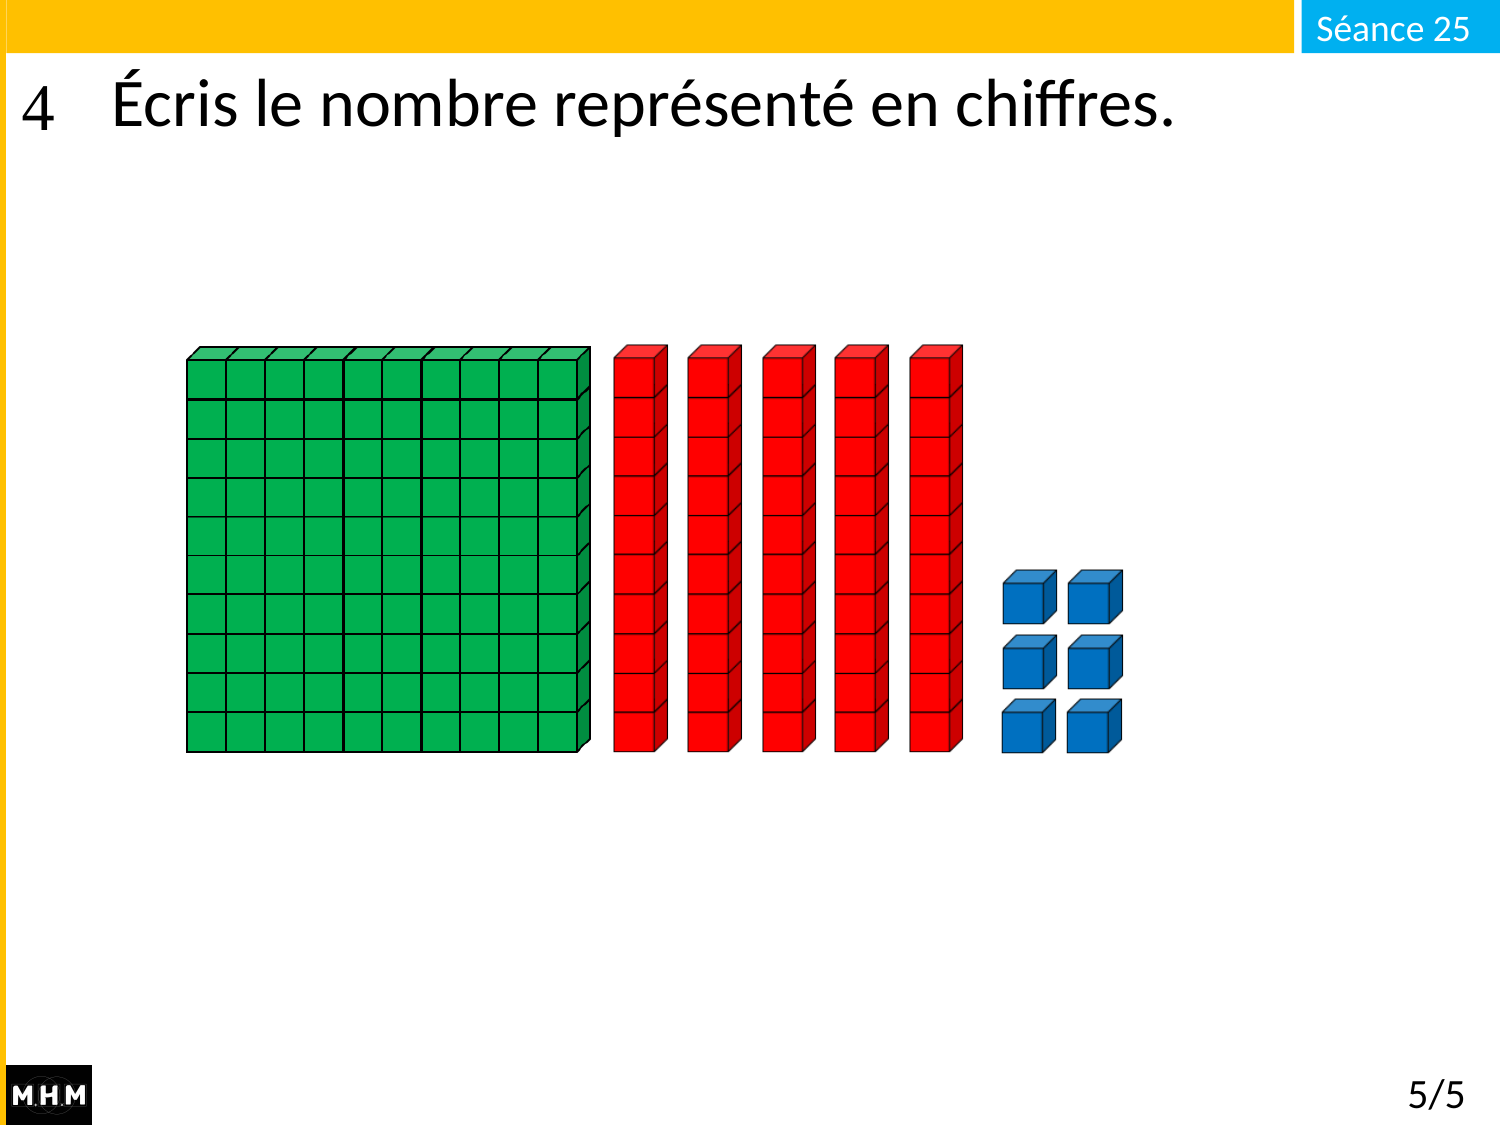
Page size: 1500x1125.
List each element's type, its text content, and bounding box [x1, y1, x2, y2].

picture [1063, 696, 1126, 756]
picture [1064, 567, 1127, 627]
picture [685, 342, 747, 756]
title Écris le nombre représenté en chiffres. [96, 60, 1391, 150]
picture [611, 342, 673, 756]
picture [999, 567, 1061, 627]
picture [1064, 632, 1127, 692]
picture [997, 696, 1060, 756]
picture [907, 342, 968, 756]
list 5/5 [1373, 1064, 1500, 1125]
picture [832, 342, 894, 756]
picture [760, 342, 821, 756]
picture [6, 1065, 92, 1125]
picture [999, 632, 1061, 692]
picture [180, 342, 593, 756]
